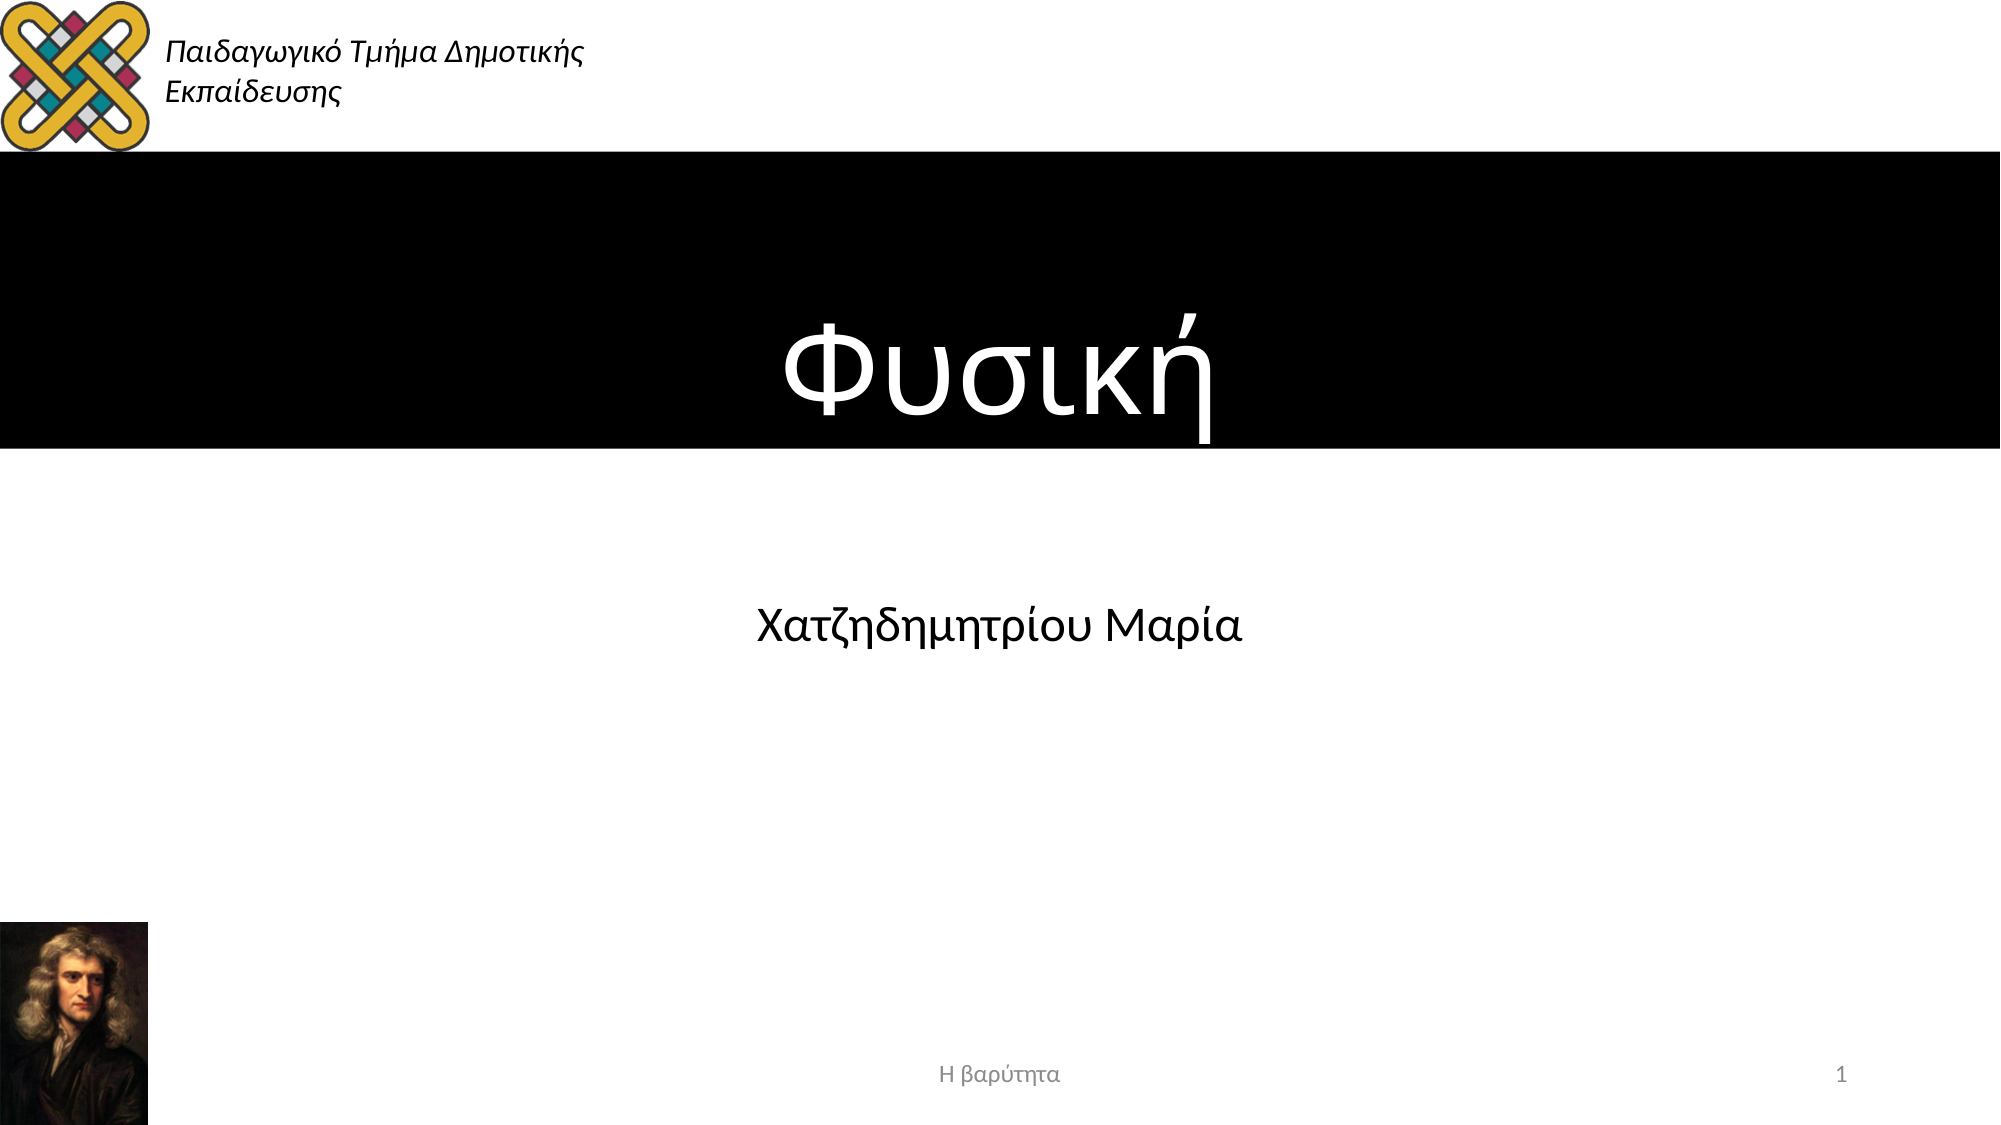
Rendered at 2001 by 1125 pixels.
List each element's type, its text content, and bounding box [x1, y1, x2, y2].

slide_number 1 [1412, 1042, 1863, 1103]
subtitle Χατζηδημητρίου Μαρία [249, 590, 1750, 863]
picture [0, 1, 150, 151]
picture [0, 922, 148, 1125]
title Φυσική [0, 151, 2000, 449]
footer Η βαρύτητα [662, 1042, 1338, 1103]
